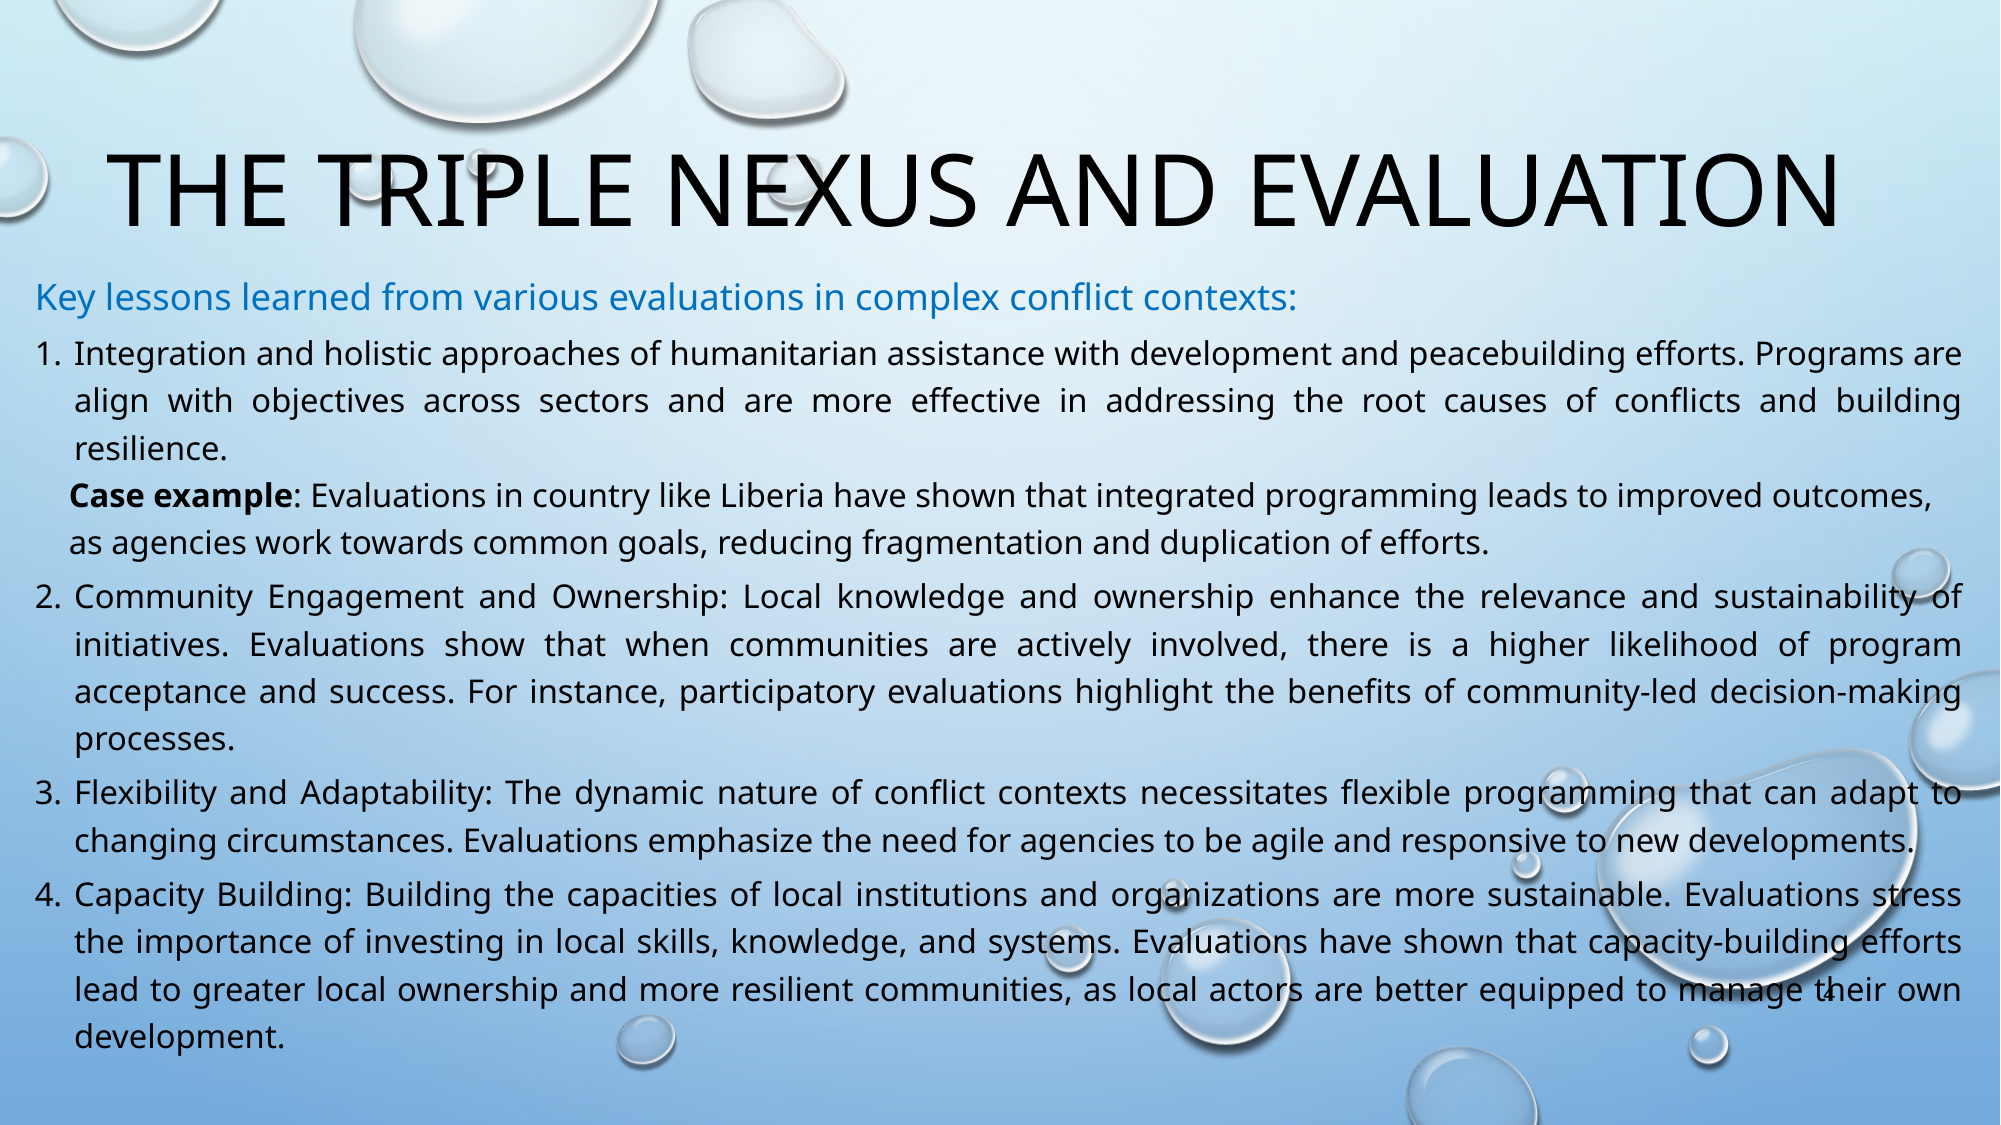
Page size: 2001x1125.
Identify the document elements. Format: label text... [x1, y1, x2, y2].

title The triple nexus and evaluation [39, 130, 1939, 256]
slide_number 4 [1724, 965, 1851, 1025]
picture [0, 0, 2000, 1125]
subtitle Key lessons learned from various evaluations in complex conflict contexts: Integration and holistic approaches of humanitarian assistance with development and peacebuilding efforts. Programs are align with objectives across sectors and are more effective in addressing the root causes of conflicts and building resilience. Case example: Evaluations in country like Liberia have shown that integrated programming leads to improved outcomes, as agencies work towards common goals, reducing fragmentation and duplication of efforts. Community Engagement and Ownership: Local knowledge and ownership enhance the relevance and sustainability of initiatives. Evaluations show that when communities are actively involved, there is a higher likelihood of program acceptance and success. For instance, participatory evaluations highlight the benefits of community-led decision-making processes. Flexibility and Adaptability: The dynamic nature of conflict contexts necessitates flexible programming that can adapt to changing circumstances. Evaluations emphasize the need for agencies to be agile and responsive to new developments. Capacity Building: Building the capacities of local institutions and organizations are more sustainable. Evaluations stress the importance of investing in local skills, knowledge, and systems. Evaluations have shown that capacity-building efforts lead to greater local ownership and more resilient communities, as local actors are better equipped to manage their own development. [19, 257, 1979, 1125]
